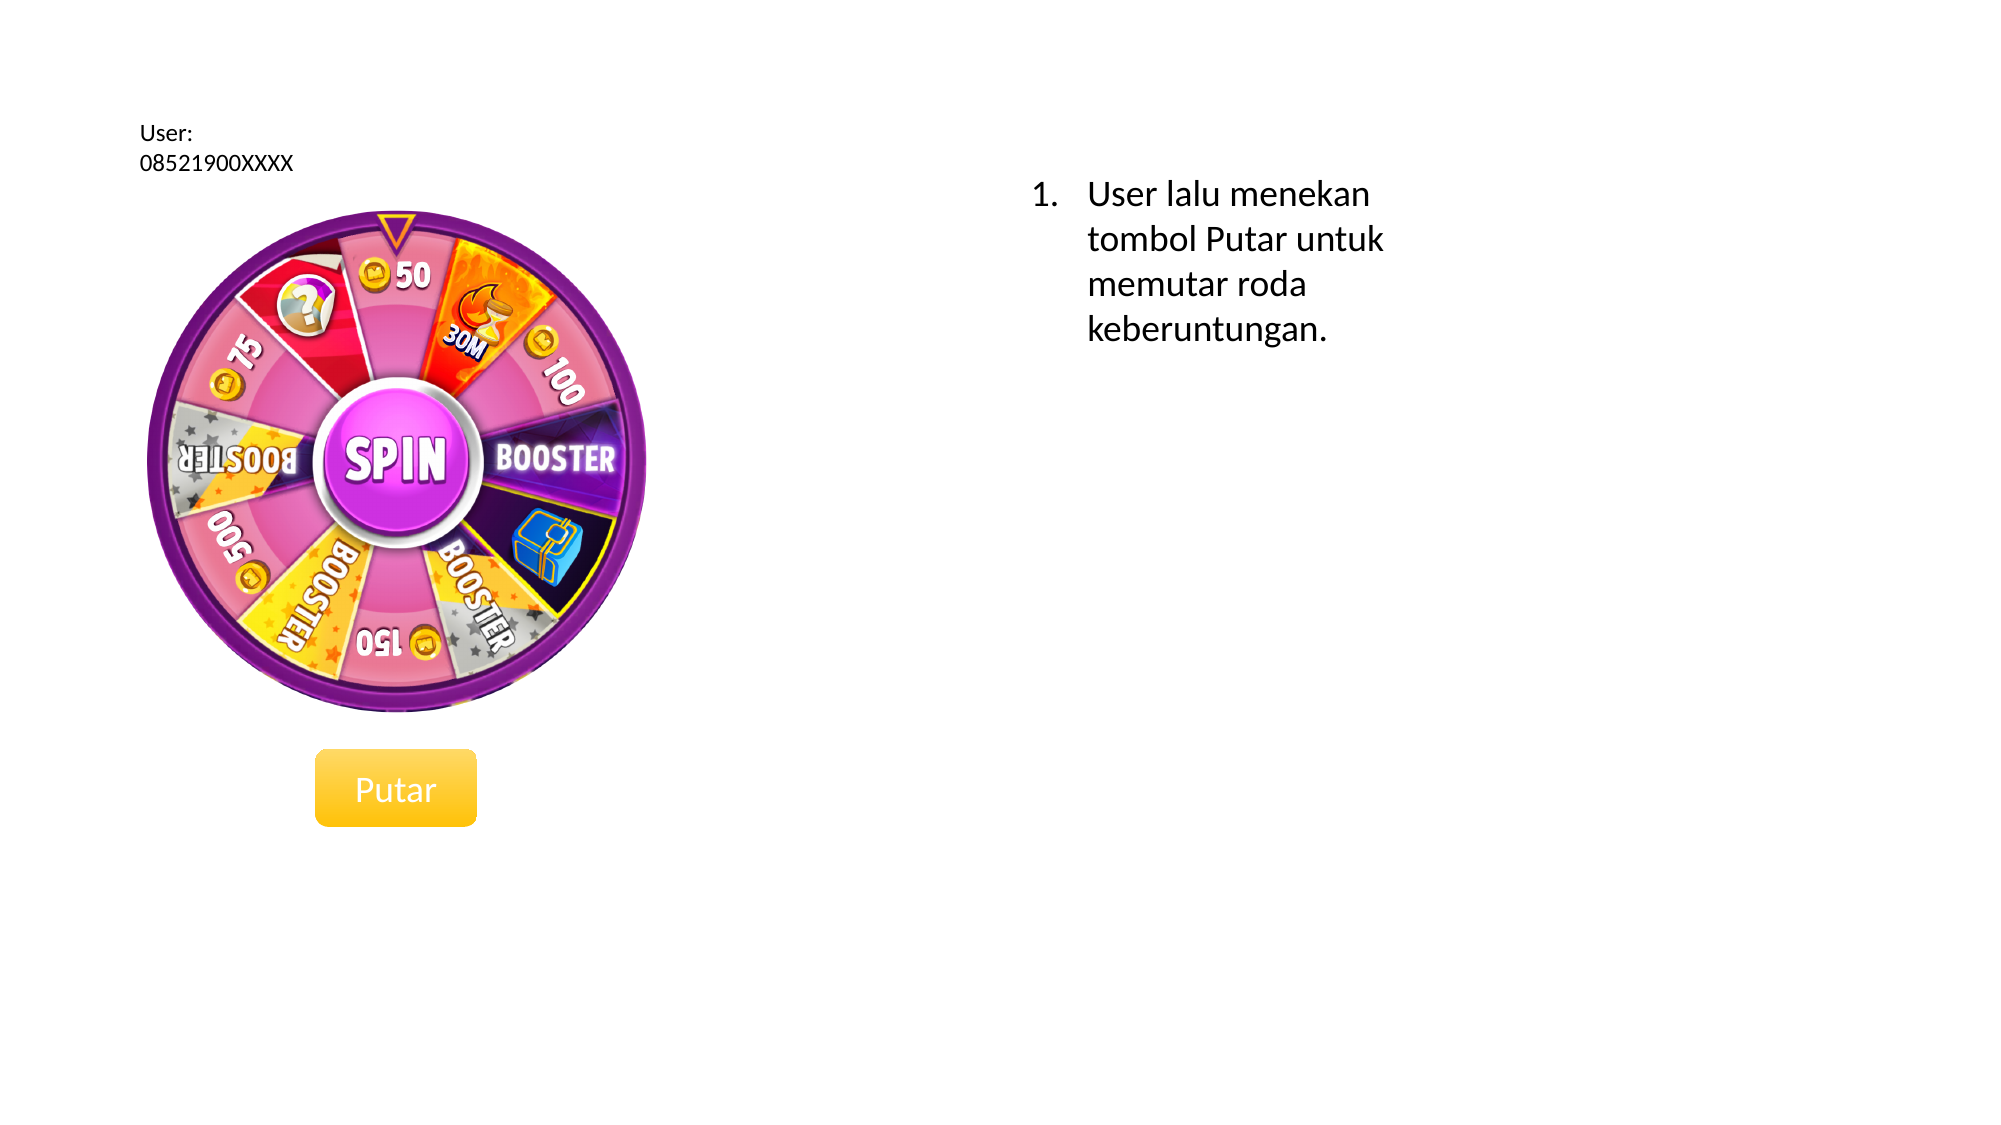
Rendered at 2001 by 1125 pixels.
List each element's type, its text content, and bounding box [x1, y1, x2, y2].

picture [137, 184, 656, 730]
text_box Putar [315, 748, 478, 827]
text_box User: 08521900XXXX [124, 108, 465, 184]
text_box User lalu menekan tombol Putar untuk memutar roda keberuntungan. [1016, 161, 1492, 402]
